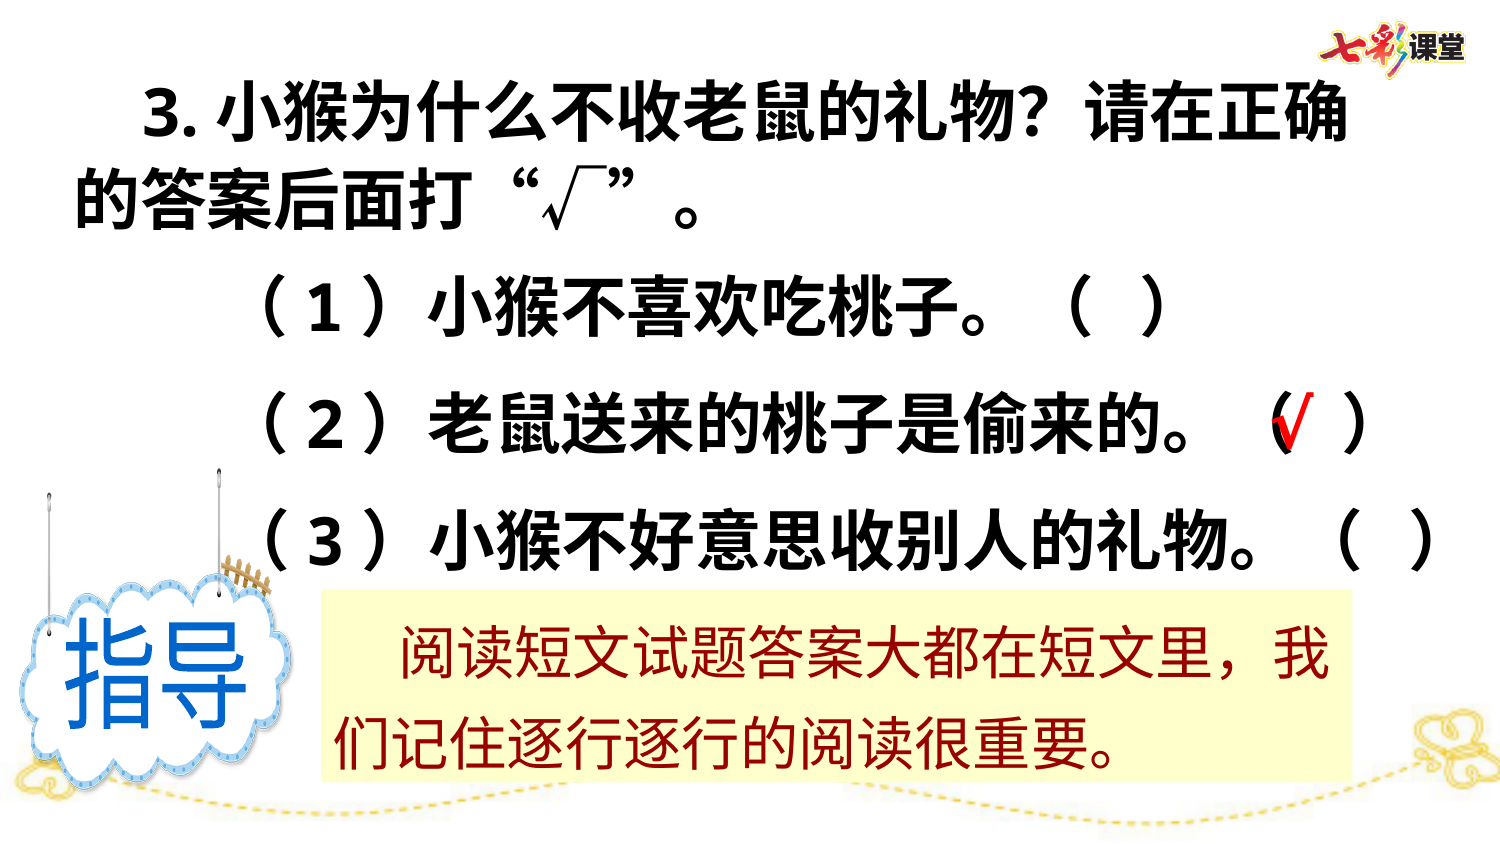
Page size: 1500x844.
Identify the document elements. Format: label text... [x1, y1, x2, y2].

text_box 3.小猴为什么不收老鼠的礼物？请在正确的答案后面打“√”。 [62, 55, 1385, 243]
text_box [17, 468, 296, 797]
text_box （1）小猴不喜欢吃桃子。（ ） [210, 259, 1218, 351]
picture [0, 0, 1500, 844]
text_box 阅读短文试题答案大都在短文里，我们记住逐行逐行的阅读很重要。 [321, 589, 1353, 783]
text_box （2）老鼠送来的桃子是偷来的。（ ） [1348, 376, 1420, 468]
text_box √ [1258, 376, 1348, 468]
text_box （2）老鼠送来的桃子是偷来的。（ ） [211, 376, 1258, 468]
text_box （3）小猴不好意思收别人的礼物。（ ） [296, 493, 1487, 585]
